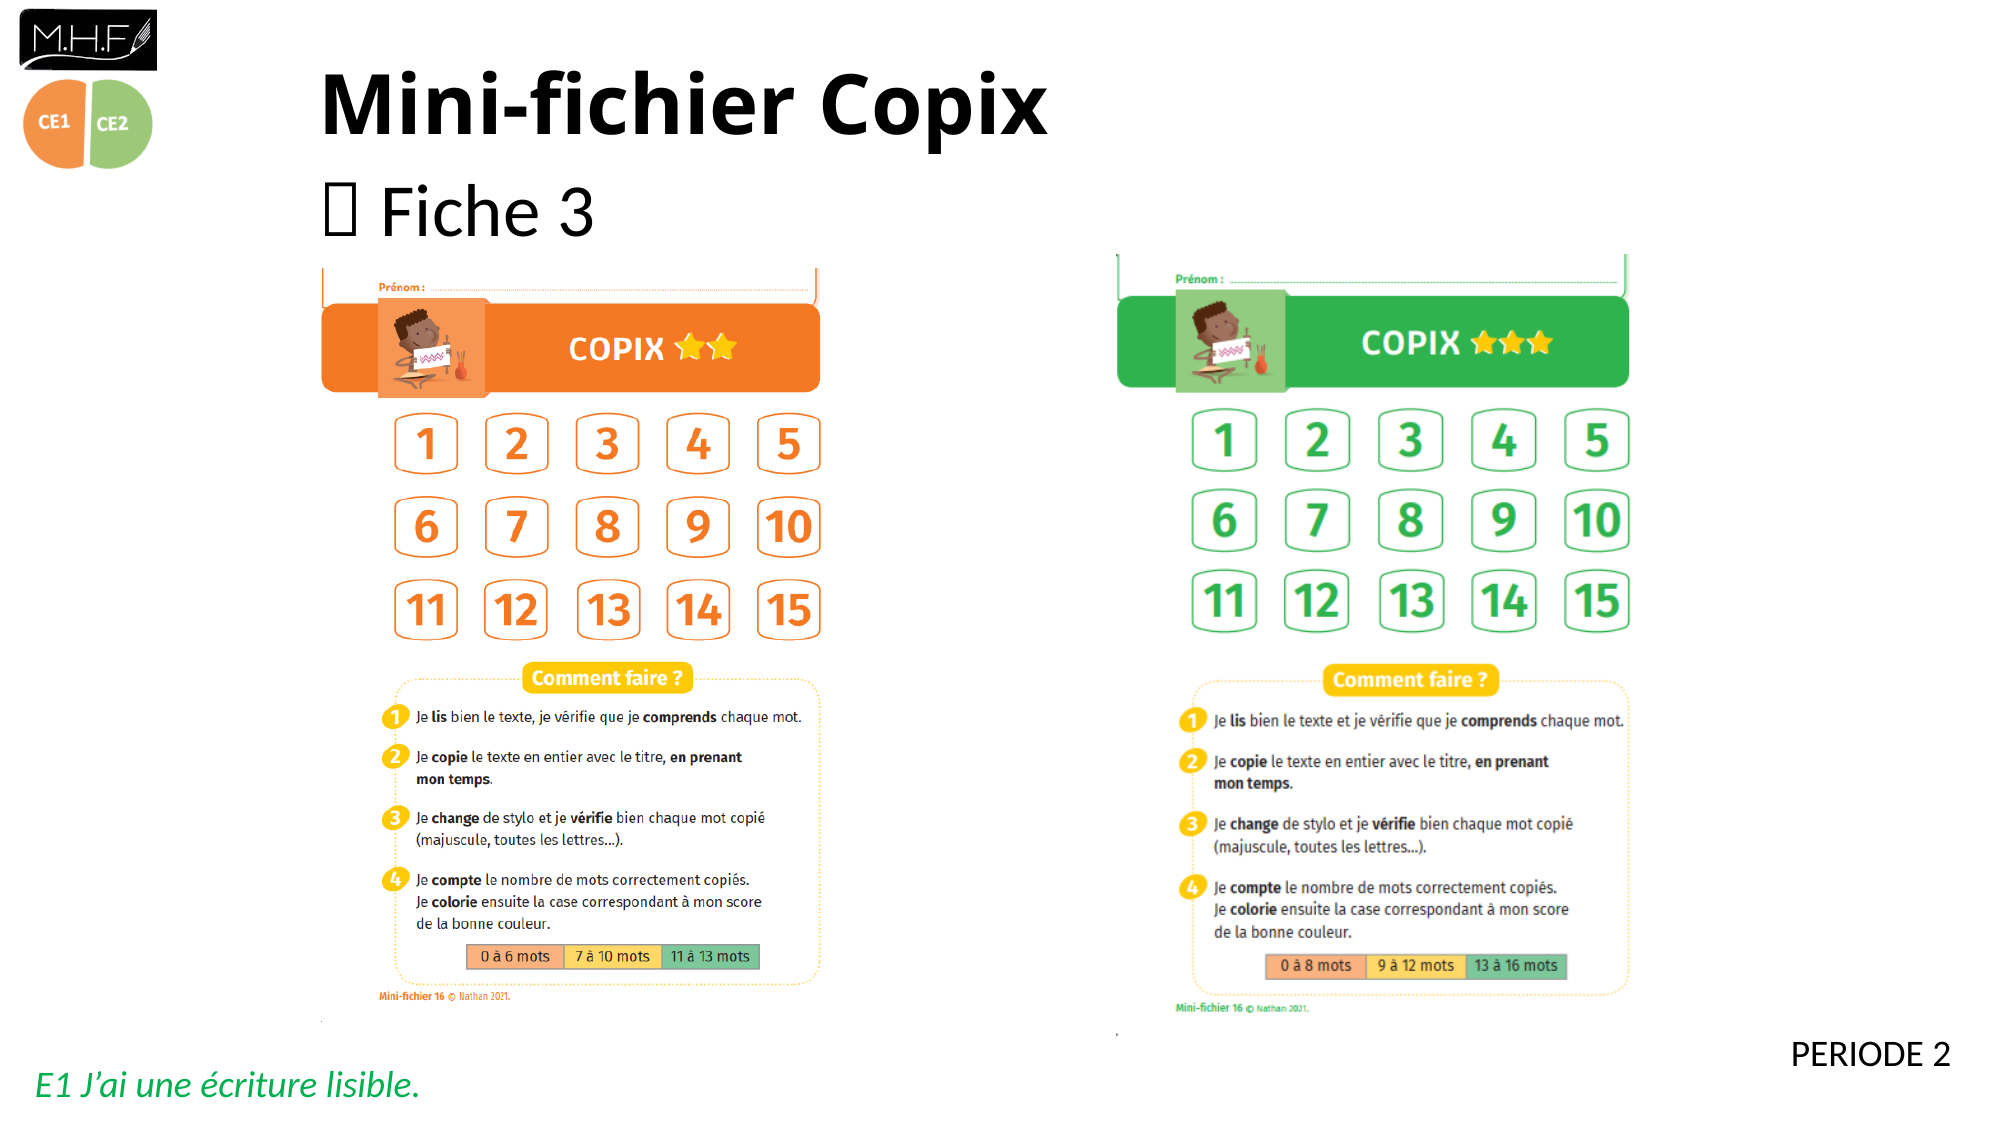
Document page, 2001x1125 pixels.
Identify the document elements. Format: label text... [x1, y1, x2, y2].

picture [1116, 254, 1679, 1036]
text_box PERIODE 2 [1362, 1021, 1967, 1082]
text_box E1 J’ai une écriture lisible. [19, 1052, 646, 1125]
picture [321, 268, 884, 1022]
text_box Mini-fichier Copix [303, 7, 1549, 208]
text_box  Fiche 3 [303, 154, 930, 394]
picture [1, 7, 177, 207]
